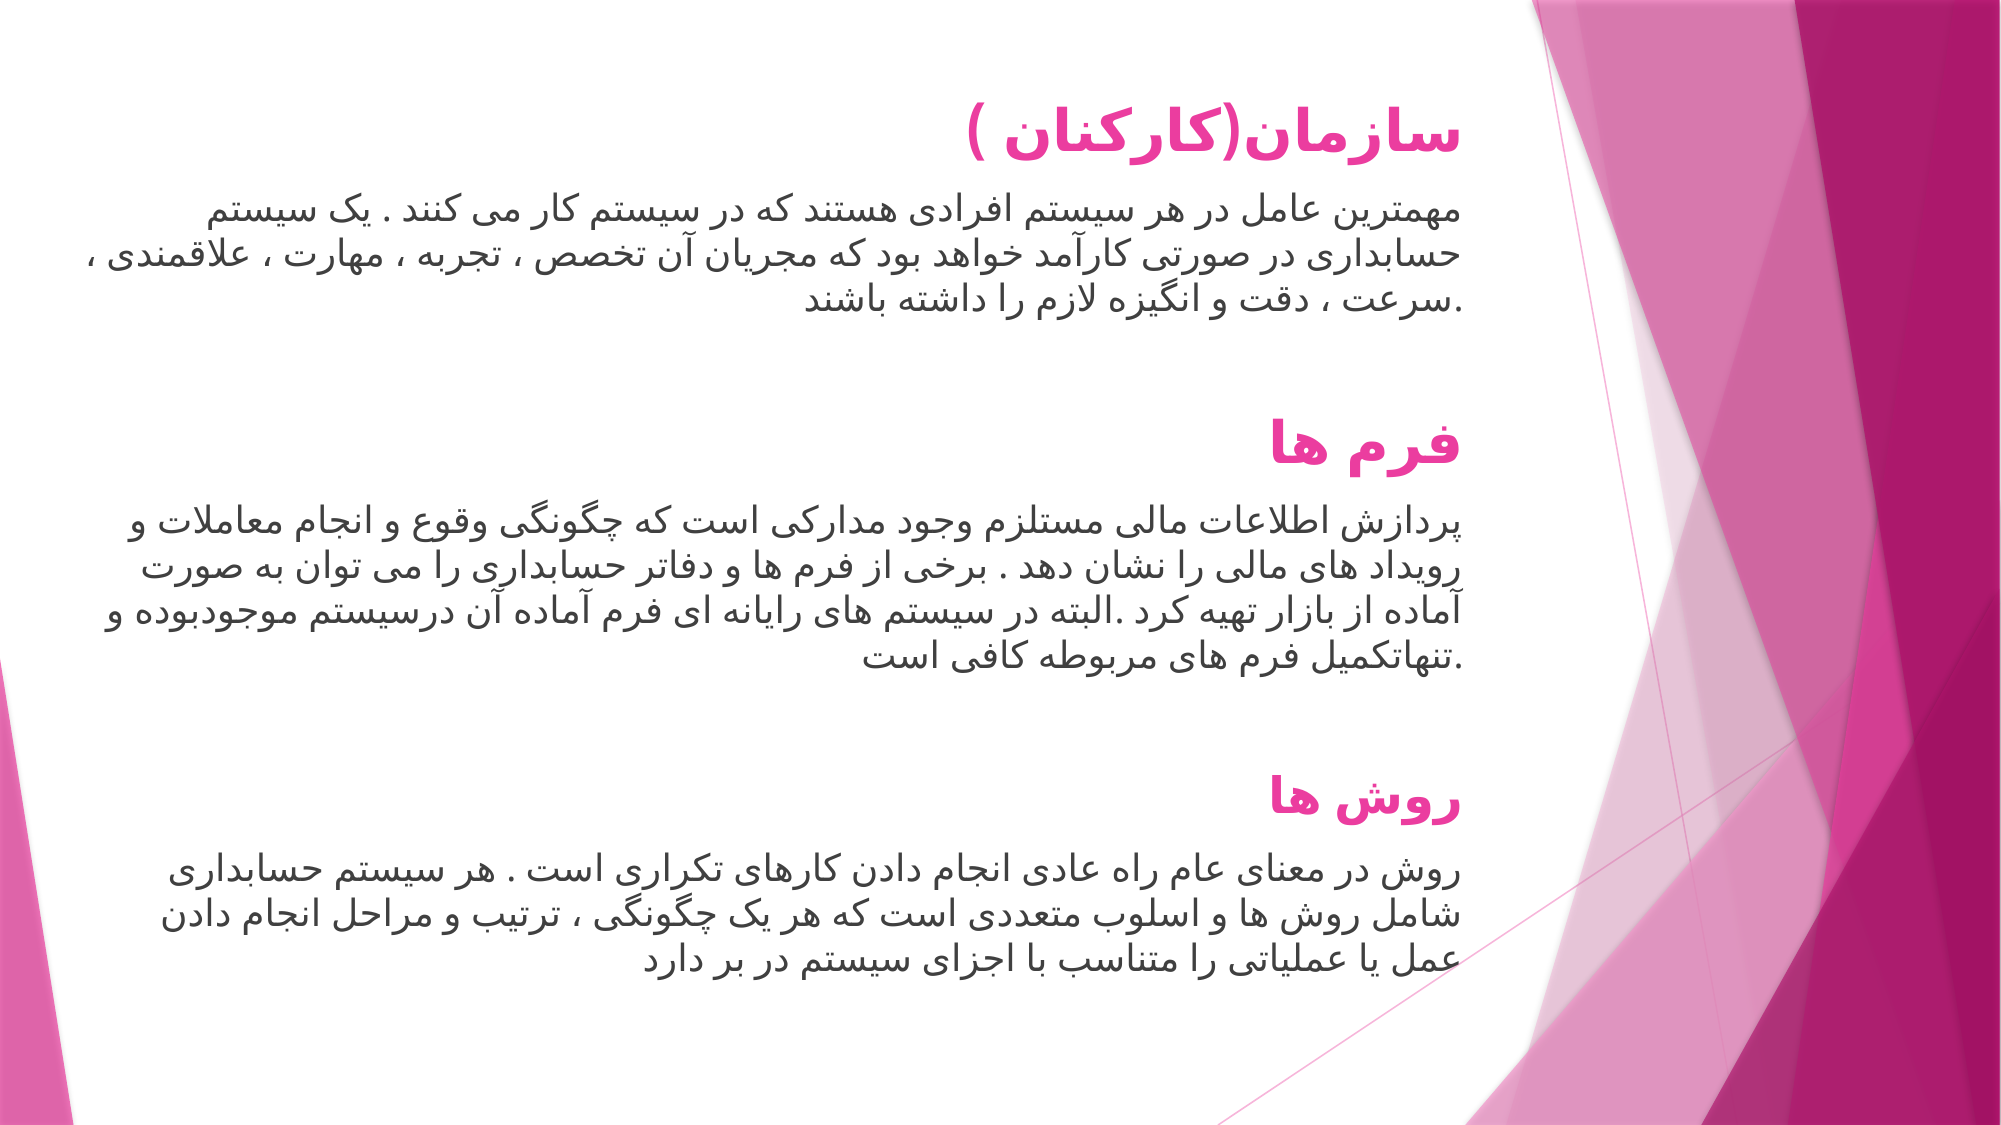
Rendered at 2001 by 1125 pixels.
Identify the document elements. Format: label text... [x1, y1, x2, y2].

list سازمان(کارکنان ) مهمترین عامل در هر سیستم افرادی هستند که در سیستم کار می کنند . یک سیستم حسابداری در صورتی کارآمد خواهد بود که مجریان آن تخصص ، تجربه ، مهارت ، علاقمندی ، سرعت ، دقت و انگیزه لازم را داشته باشند. فرم ها پردازش اطلاعات مالی مستلزم وجود مدارکی است که چگونگی وقوع و انجام معاملات و رویداد های مالی را نشان دهد . برخی از فرم ها و دفاتر حسابداری را می توان به صورت آماده از بازار تهیه کرد .البته در سیستم های رایانه ای فرم آماده آن درسیستم موجودبوده و تنهاتکمیل فرم های مربوطه کافی است. روش ها روش در معنای عام راه عادی انجام دادن کارهای تکراری است . هر سیستم حسابداری شامل روش ها و اسلوب متعددی است که هر یک چگونگی ، ترتیب و مراحل انجام دادن عمل یا عملیاتی را متناسب با اجزای سیستم در بر دارد [68, 85, 1479, 1011]
